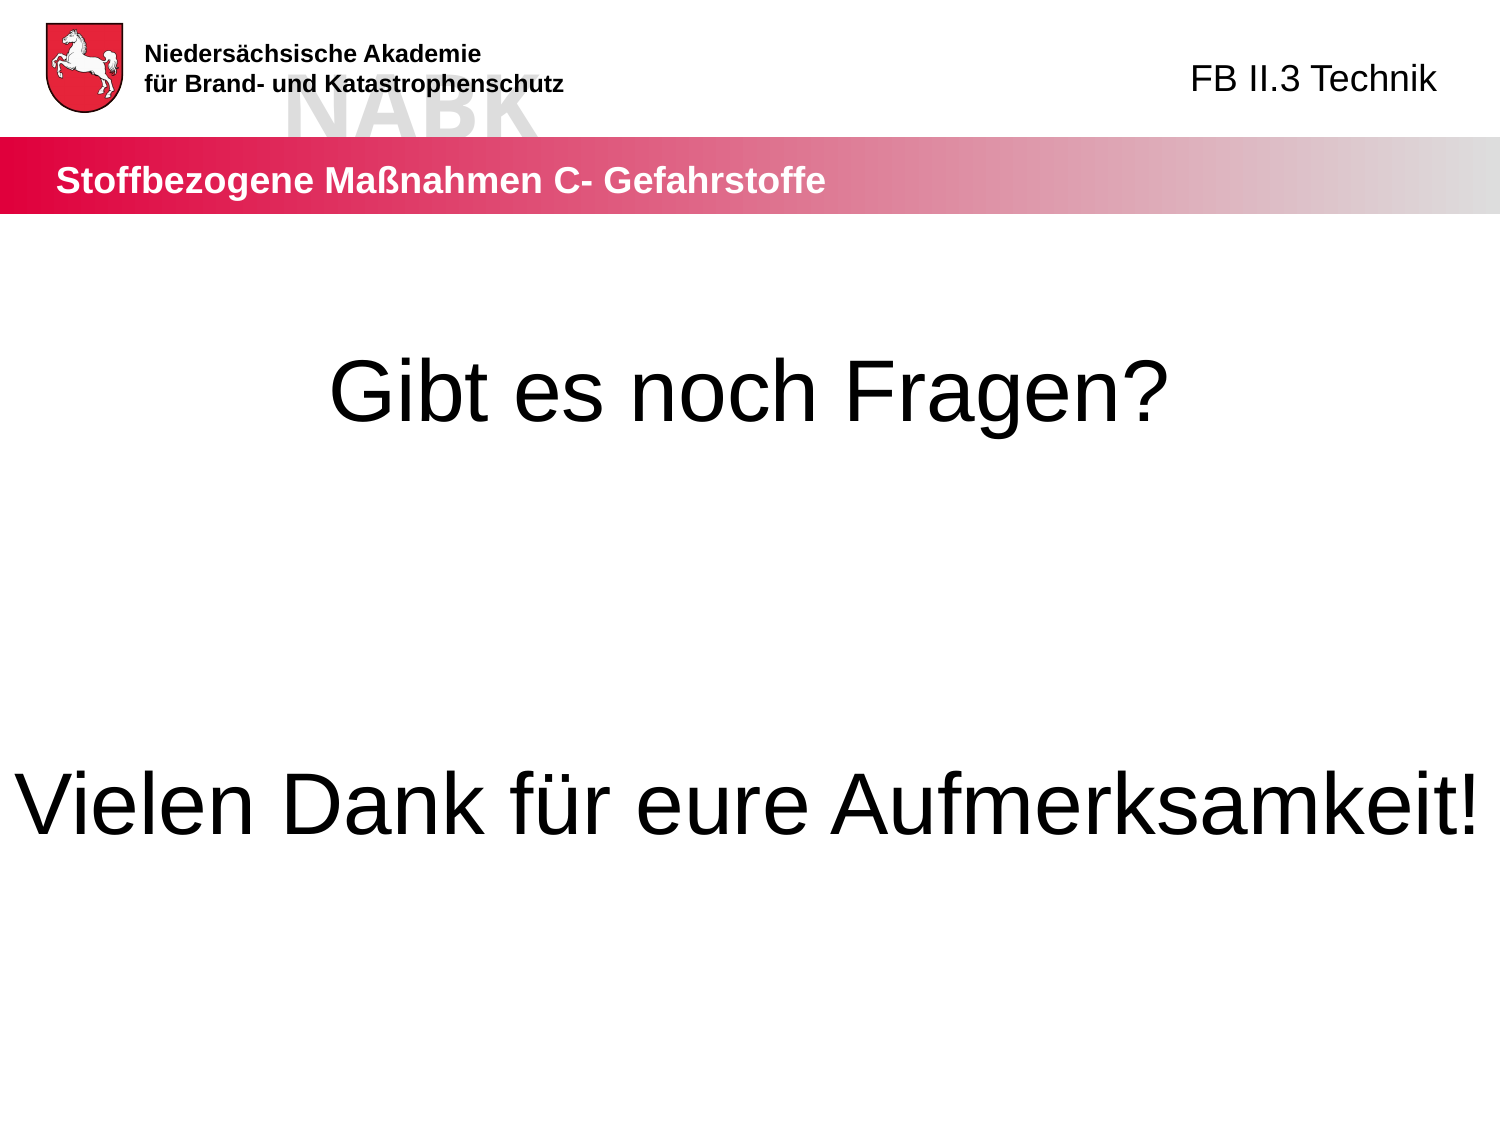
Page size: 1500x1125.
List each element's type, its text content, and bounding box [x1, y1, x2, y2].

text_box Vielen Dank für eure Aufmerksamkeit! [0, 739, 1500, 860]
text_box Gibt es noch Fragen? [0, 326, 1500, 446]
picture [45, 22, 124, 114]
